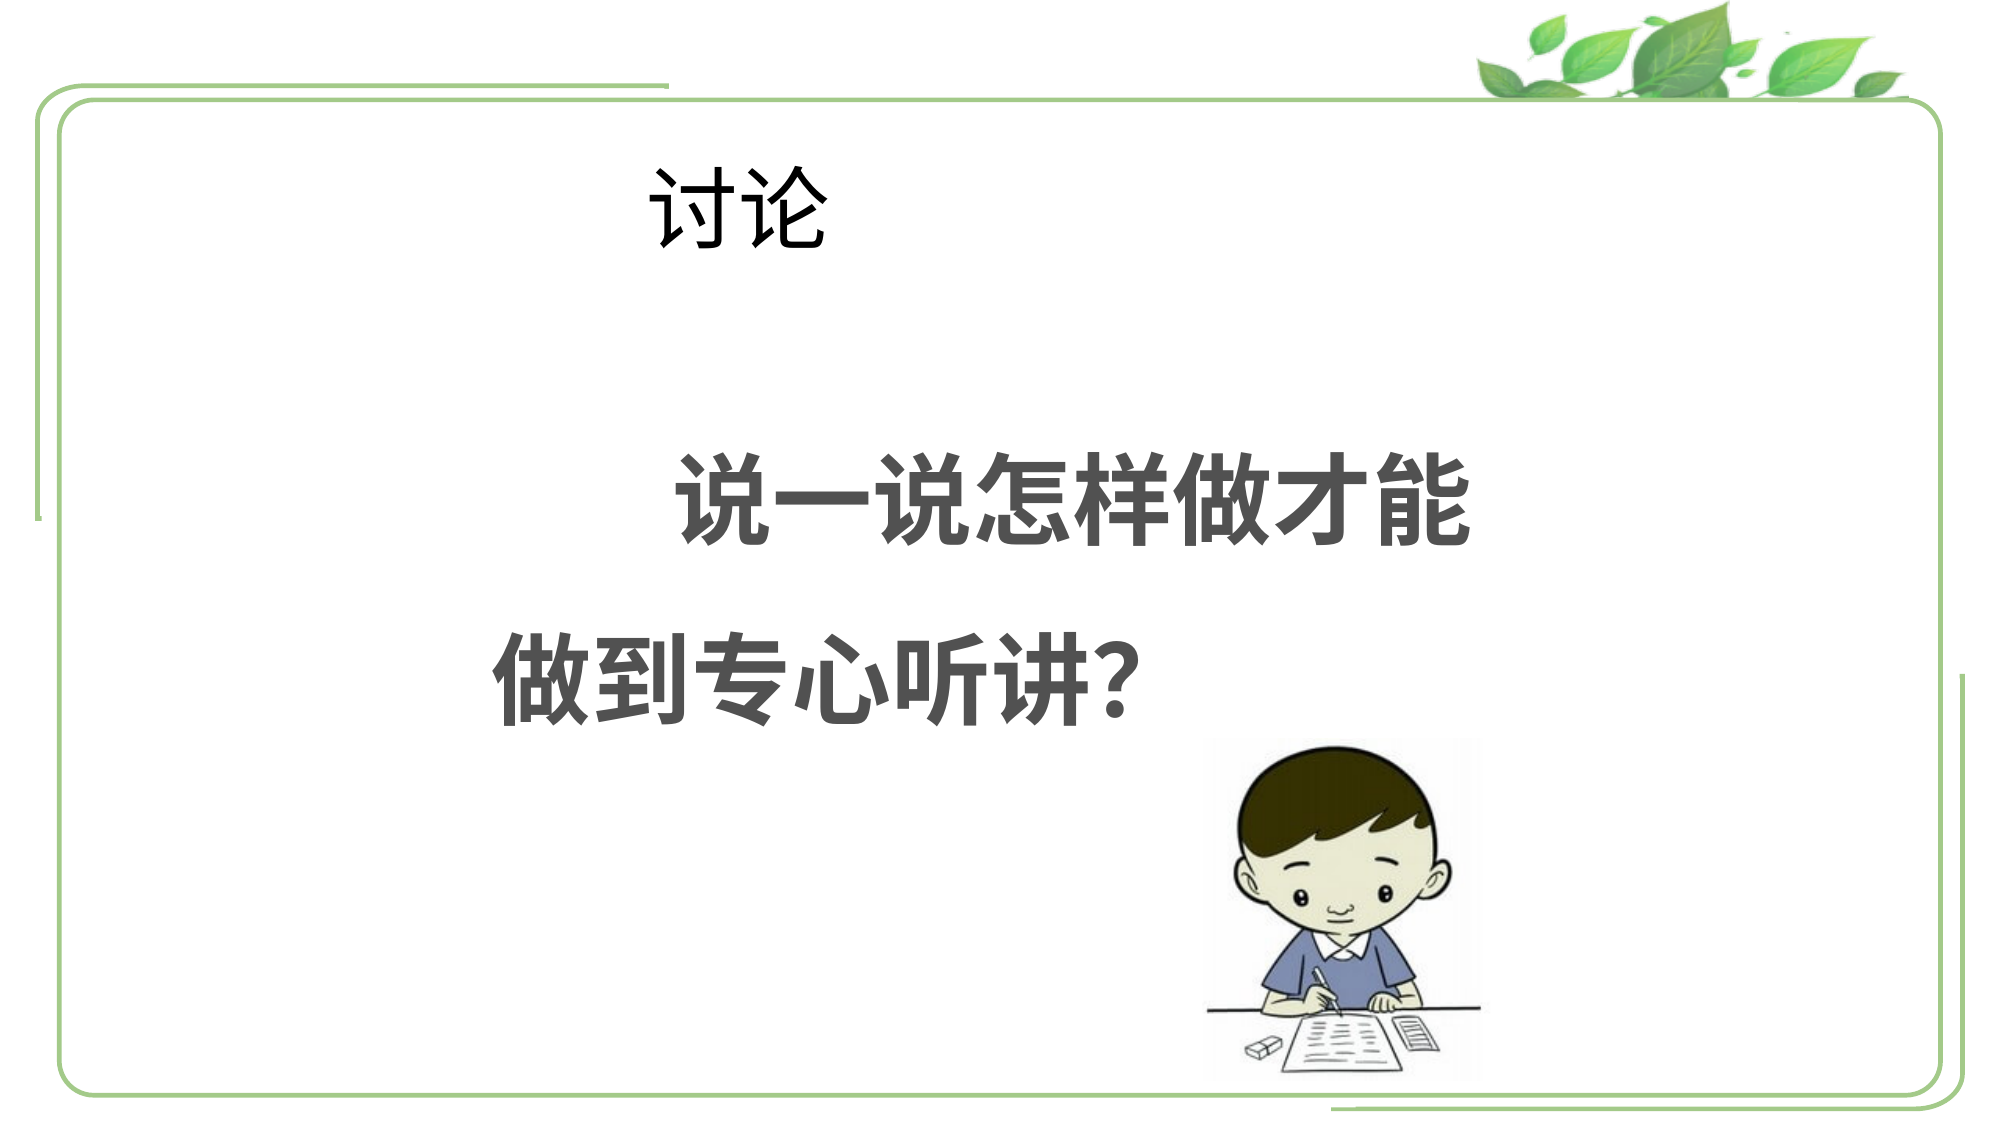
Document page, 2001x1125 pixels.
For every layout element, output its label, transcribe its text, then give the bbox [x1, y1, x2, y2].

text_box 说一说怎样做才能做到专心听讲？ [476, 370, 1565, 745]
title 讨论 [646, 137, 1363, 299]
picture [915, 738, 1751, 1081]
